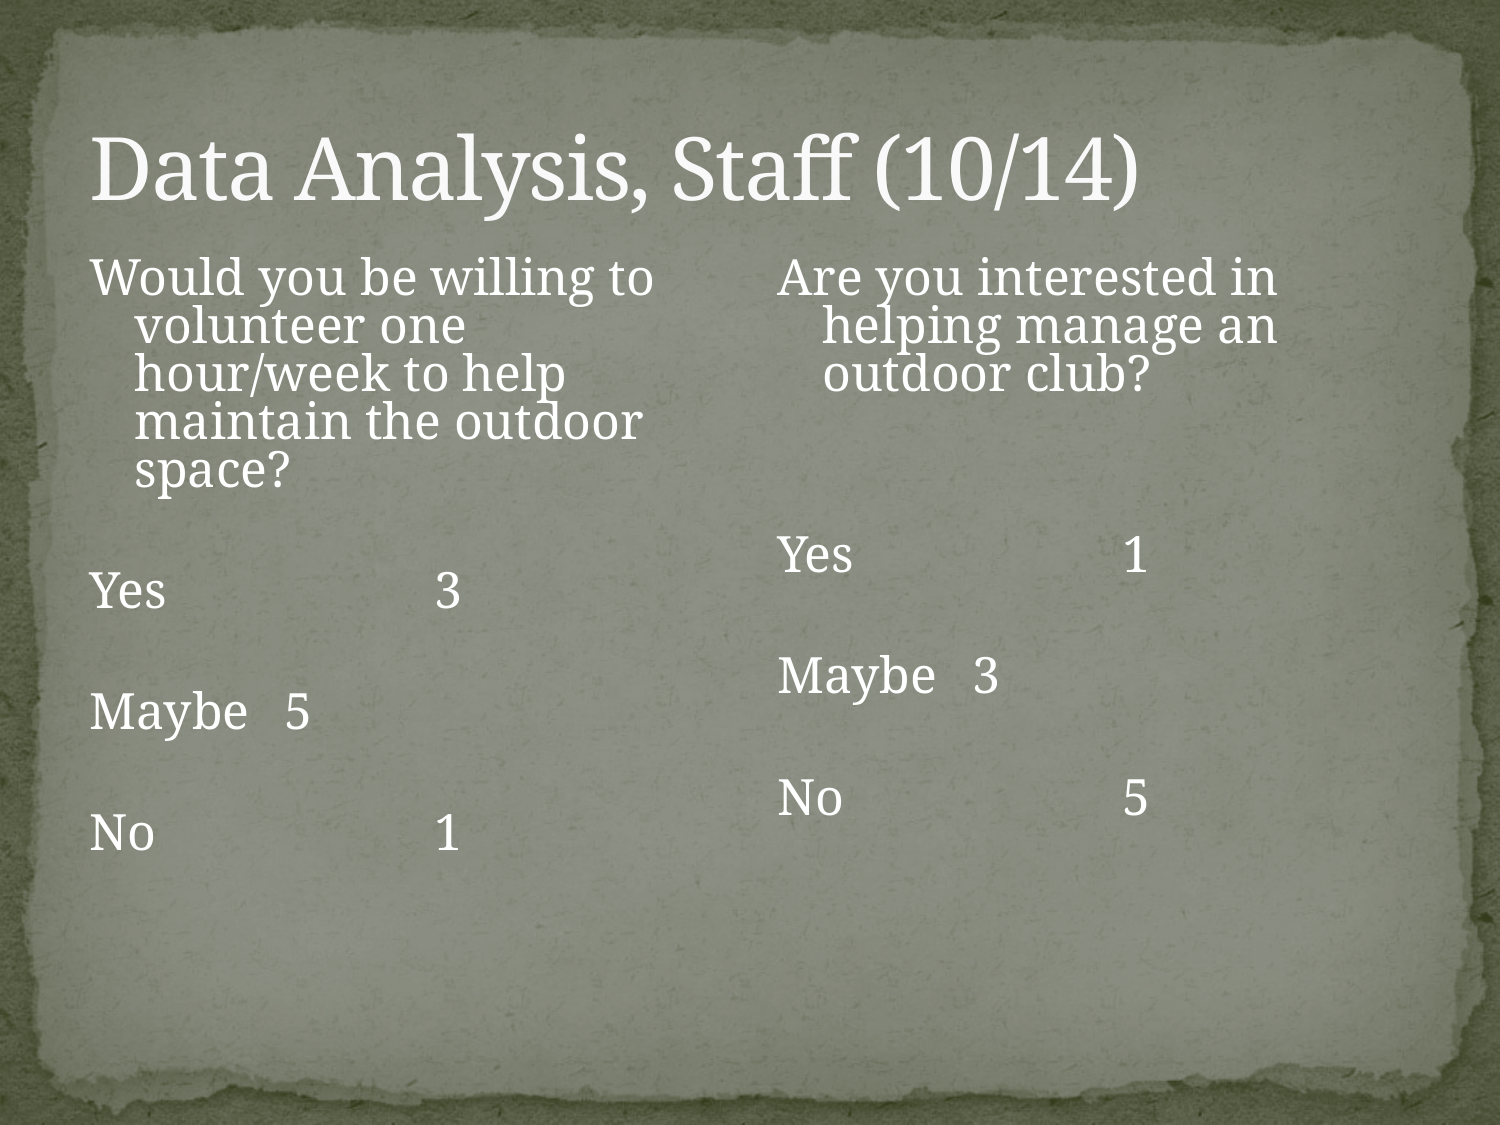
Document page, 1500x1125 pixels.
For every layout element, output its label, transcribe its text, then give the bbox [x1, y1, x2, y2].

list Would you be willing to volunteer one hour/week to help maintain the outdoor space? Yes 3 Maybe 5 No 1 [75, 249, 741, 1000]
title Data Analysis, Staff (10/14) [74, 24, 1425, 225]
list Are you interested in helping manage an outdoor club? Yes 1 Maybe 3 No 5 [762, 249, 1429, 1000]
